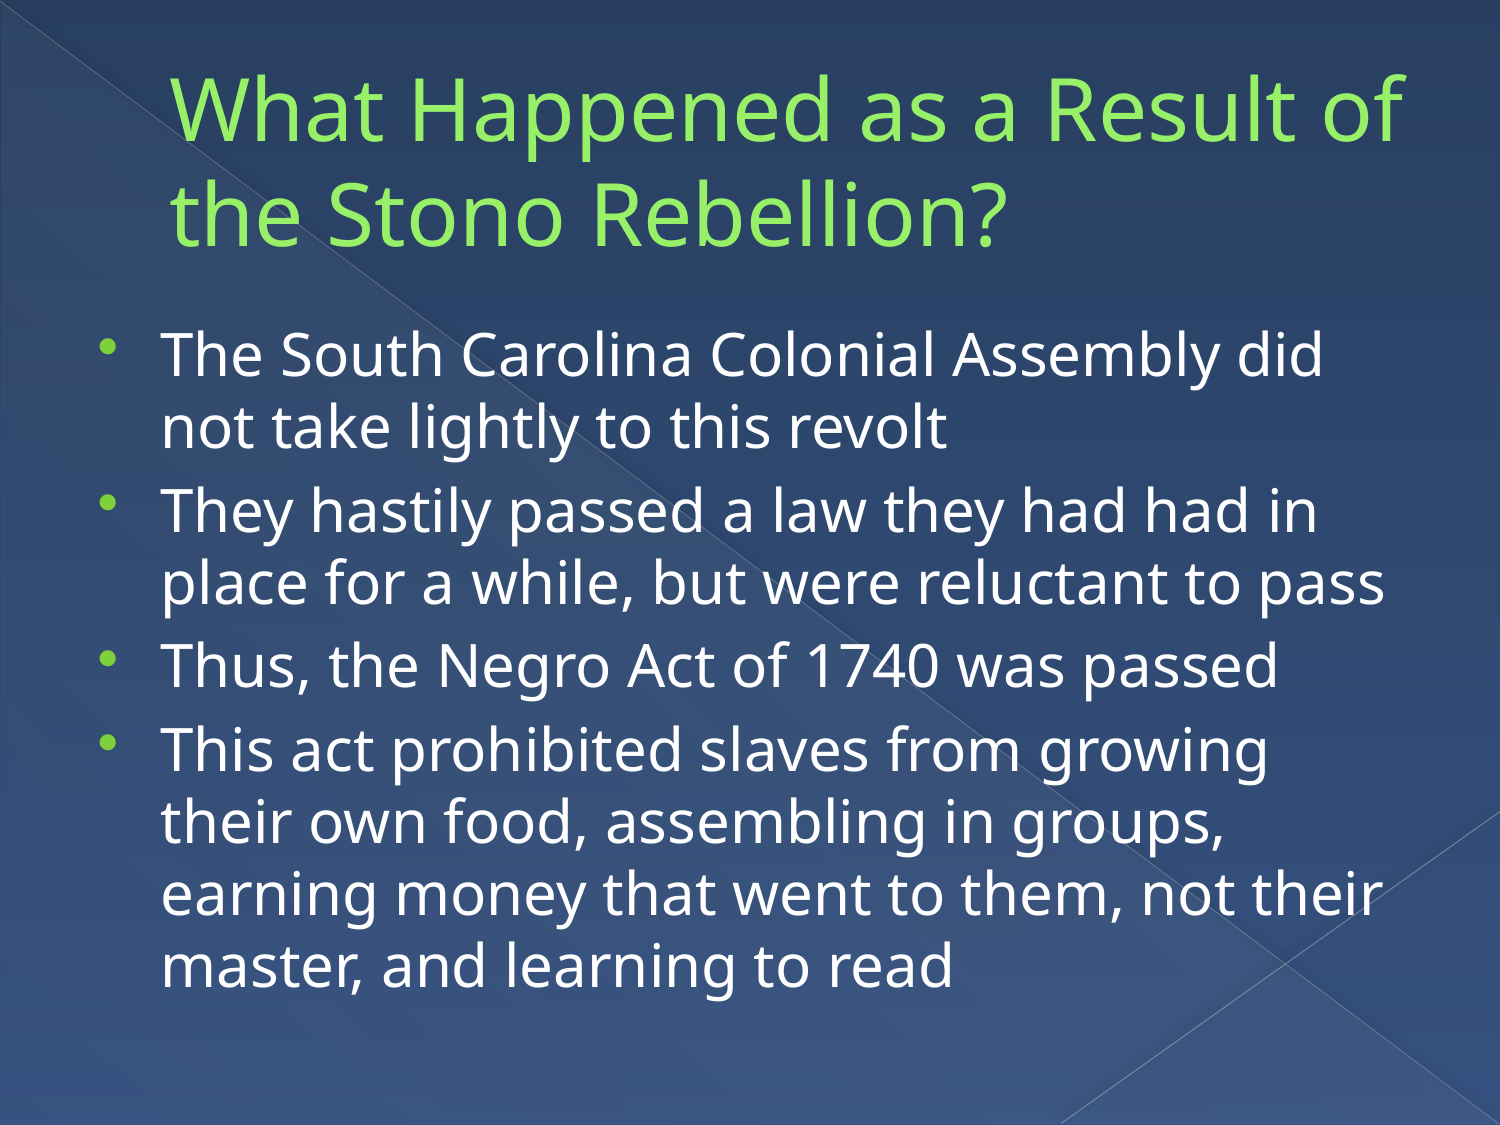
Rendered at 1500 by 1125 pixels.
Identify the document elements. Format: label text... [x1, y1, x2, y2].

list The South Carolina Colonial Assembly did not take lightly to this revolt They hastily passed a law they had had in place for a while, but were reluctant to pass Thus, the Negro Act of 1740 was passed This act prohibited slaves from growing their own food, assembling in groups, earning money that went to them, not their master, and learning to read [74, 308, 1426, 1060]
title What Happened as a Result of the Stono Rebellion? [75, 43, 1425, 274]
